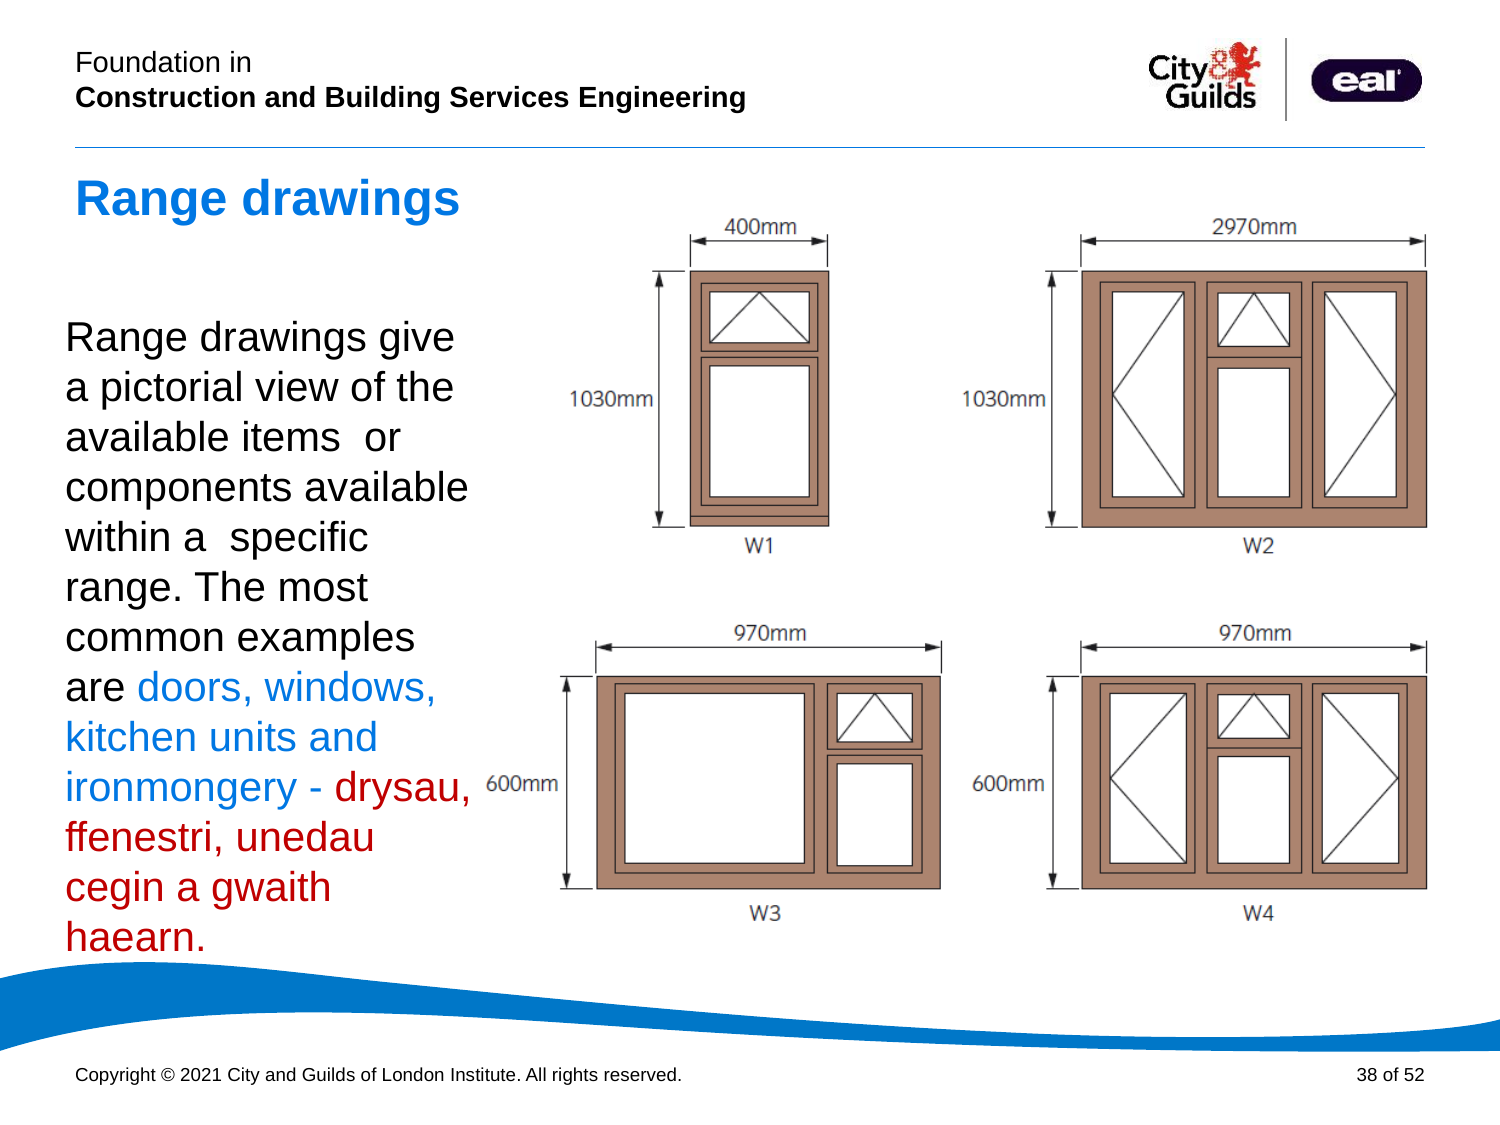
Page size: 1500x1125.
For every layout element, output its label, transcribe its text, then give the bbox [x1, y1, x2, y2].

picture [1149, 38, 1422, 121]
text_box Range drawings give a pictorial view of the available items or components available within a specific range. The most common examples are doors, windows, kitchen units and ironmongery - drysau, ffenestri, unedau cegin a gwaith haearn. [50, 302, 488, 968]
picture [469, 187, 1451, 938]
title Range drawings [74, 165, 1426, 229]
